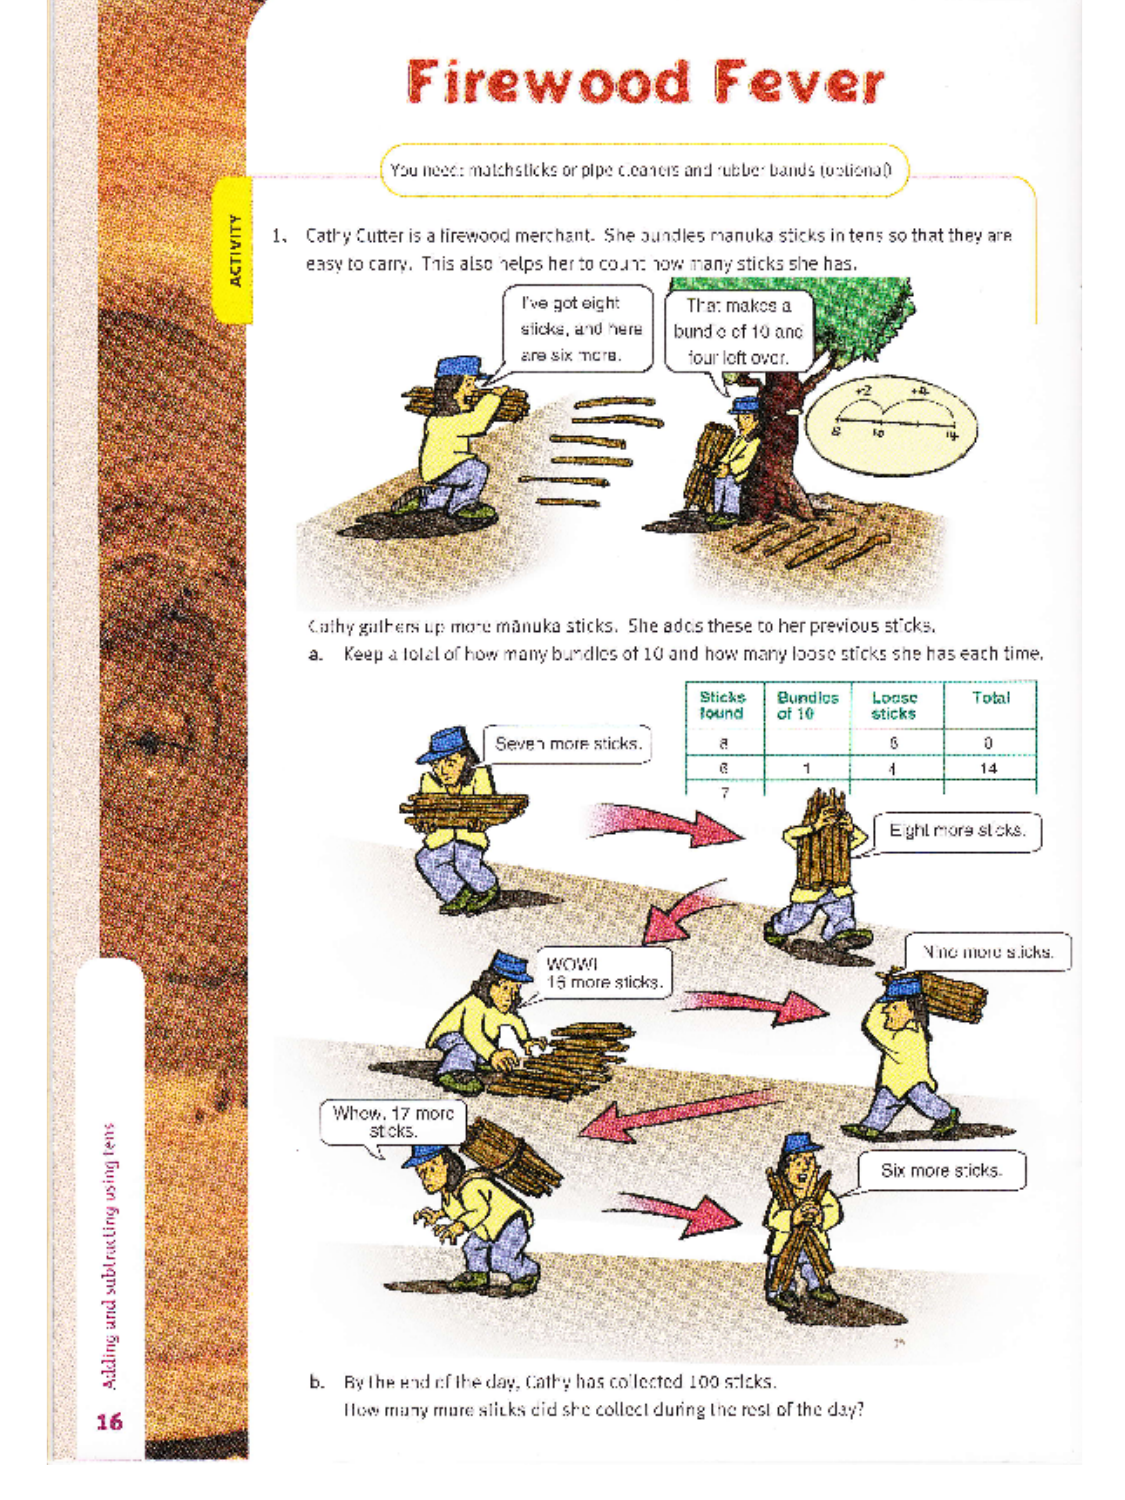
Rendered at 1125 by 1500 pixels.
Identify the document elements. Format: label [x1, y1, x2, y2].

text_box [46, 0, 1083, 1466]
